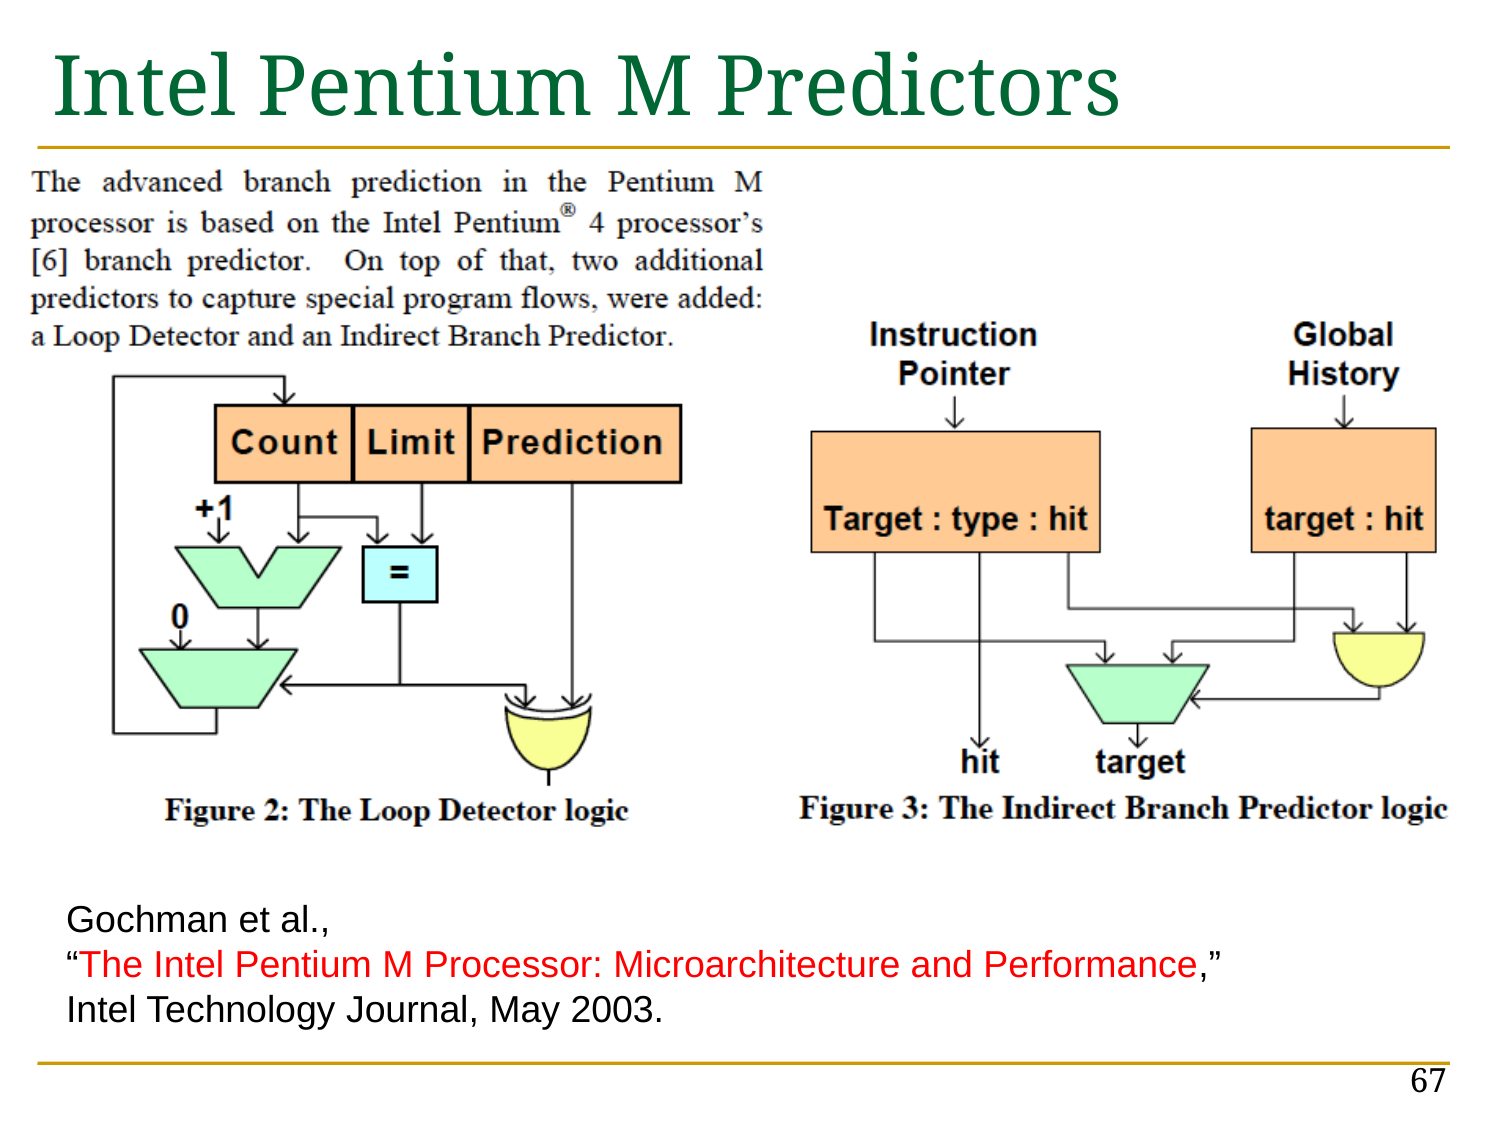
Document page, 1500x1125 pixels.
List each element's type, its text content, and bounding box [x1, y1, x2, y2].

slide_number 67 [1111, 1036, 1462, 1112]
title Intel Pentium M Predictors [37, 24, 1450, 200]
text_box Gochman et al., “The Intel Pentium M Processor: Microarchitecture and Performance,” Intel Technology Journal, May 2003. [51, 887, 1247, 1038]
picture [24, 162, 1481, 838]
